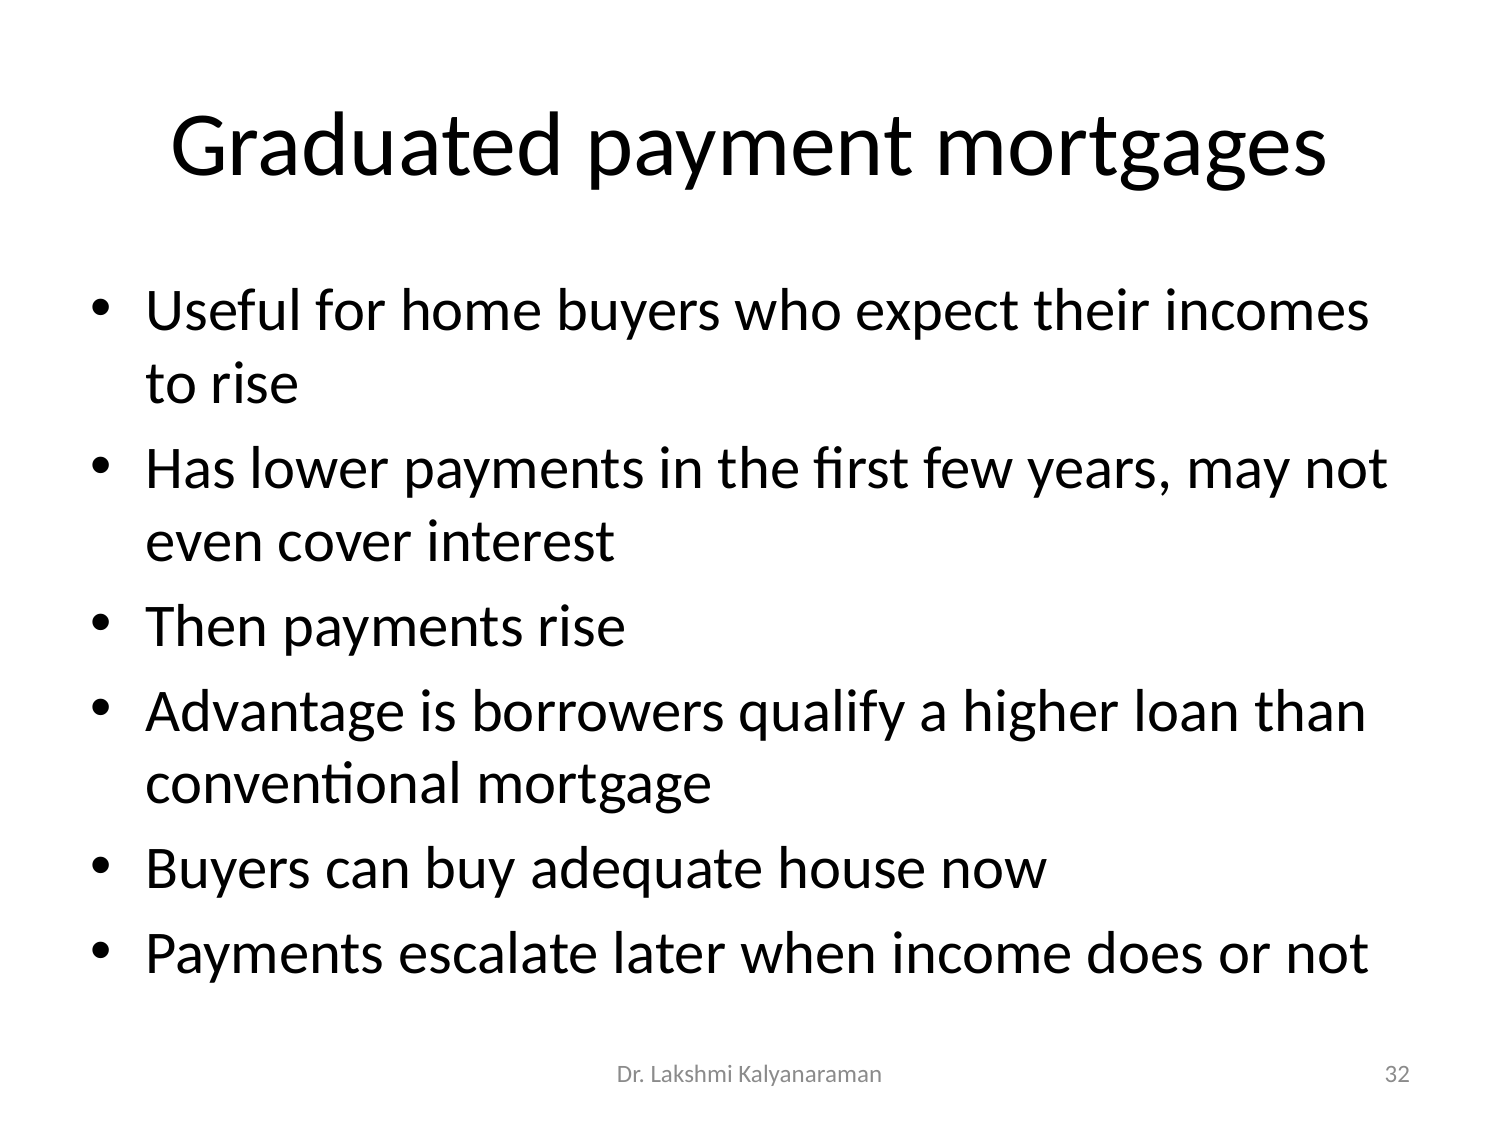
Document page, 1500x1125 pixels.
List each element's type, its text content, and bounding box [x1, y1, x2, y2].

list Useful for home buyers who expect their incomes to rise Has lower payments in the first few years, may not even cover interest Then payments rise Advantage is borrowers qualify a higher loan than conventional mortgage Buyers can buy adequate house now Payments escalate later when income does or not [75, 262, 1425, 1005]
slide_number 32 [1074, 1042, 1425, 1103]
title Graduated payment mortgages [75, 45, 1425, 233]
footer Dr. Lakshmi Kalyanaraman [512, 1042, 988, 1103]
